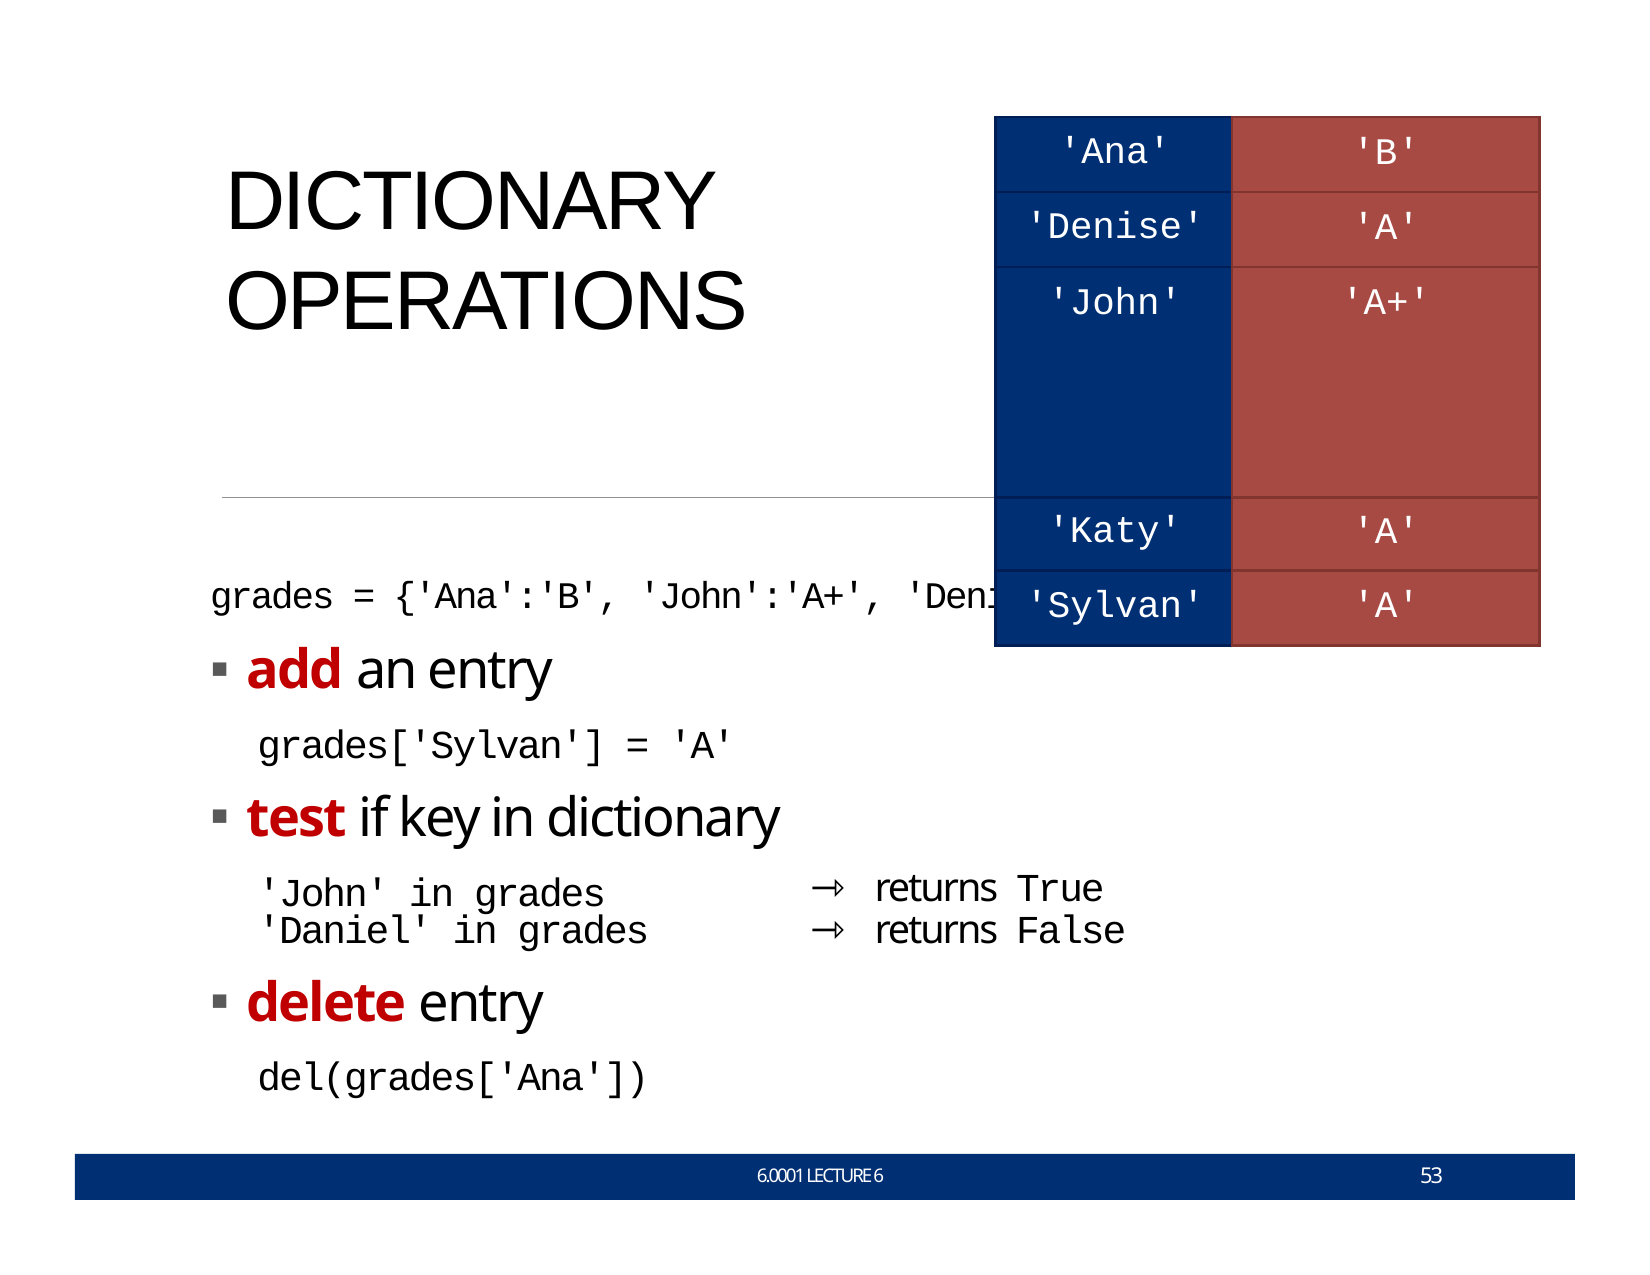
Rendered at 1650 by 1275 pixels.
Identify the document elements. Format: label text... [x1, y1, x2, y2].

table_cell 'A+' [1233, 268, 1538, 496]
table_cell 'Denise' [997, 193, 1231, 266]
table_header DICTIONARY OPERATIONS [222, 117, 994, 497]
text_box add an entry [207, 632, 650, 700]
text_box 'John' in grades 'Daniel' in grades delete entry del(grades['Ana']) [207, 864, 688, 1099]
table_cell 'John' [997, 268, 1231, 496]
table_cell 'A' [1233, 499, 1538, 569]
footer 6.0001 LECTURE 6 [754, 1162, 897, 1275]
table_header 'B' [1233, 118, 1538, 191]
text_box 53 [1413, 1160, 1447, 1192]
text_box grades['Sylvan'] = 'A' test if key in dictionary [207, 705, 783, 848]
table_cell 'Sylvan' [997, 572, 1231, 644]
table_header 'Ana' [997, 118, 1231, 191]
text_box ⇾ returns True ⇾ returns False [807, 864, 1135, 952]
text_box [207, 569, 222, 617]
table_cell 'A' [1233, 572, 1538, 644]
table_cell 'A' [1233, 193, 1538, 266]
table_cell [222, 498, 994, 645]
table_cell 'Katy' [997, 499, 1231, 569]
